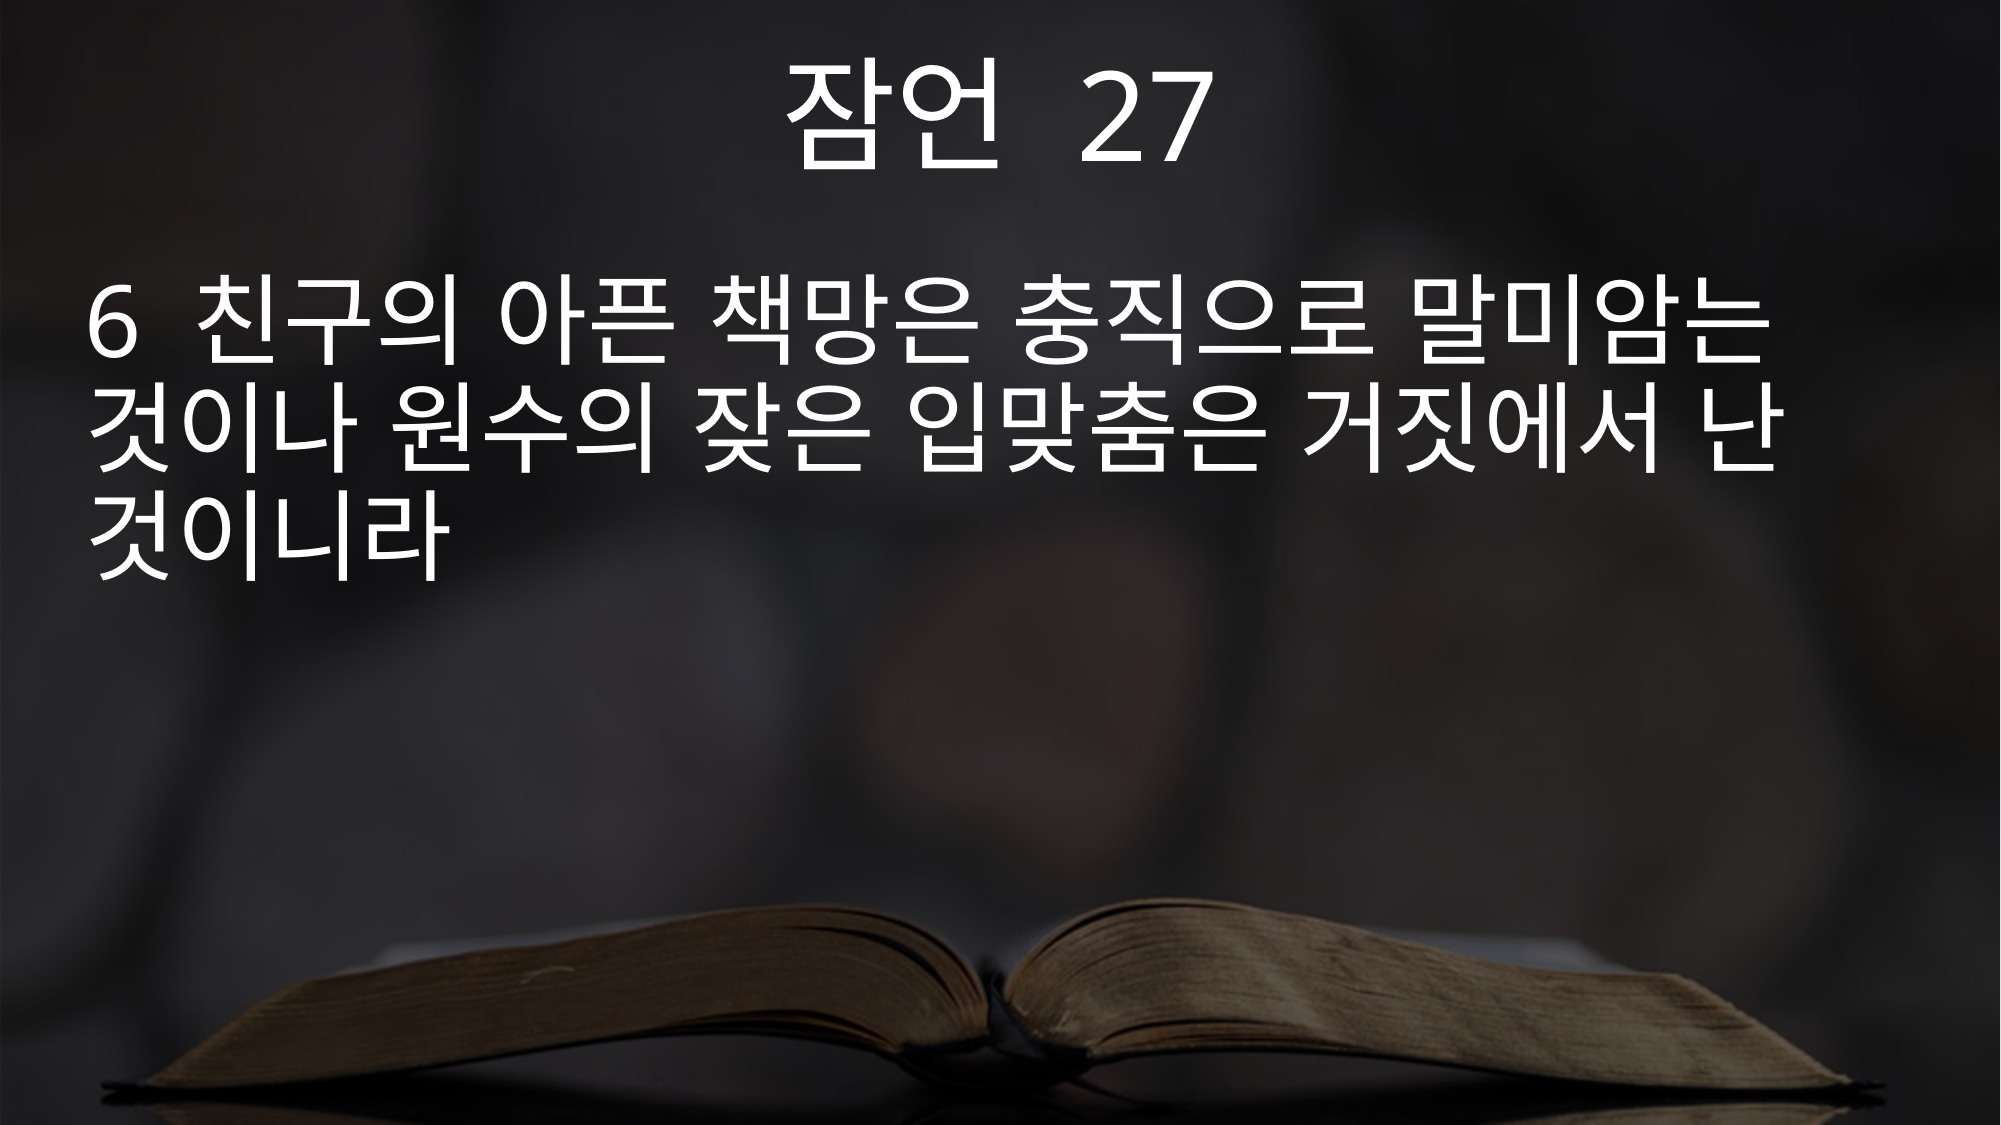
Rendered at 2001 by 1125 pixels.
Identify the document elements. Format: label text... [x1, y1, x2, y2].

footer 잠언 27 [0, 32, 2000, 192]
list 6 친구의 아픈 책망은 충직으로 말미암는 것이나 원수의 잦은 입맞춤은 거짓에서 난 것이니라 [69, 263, 1953, 423]
picture [0, 0, 2001, 1125]
